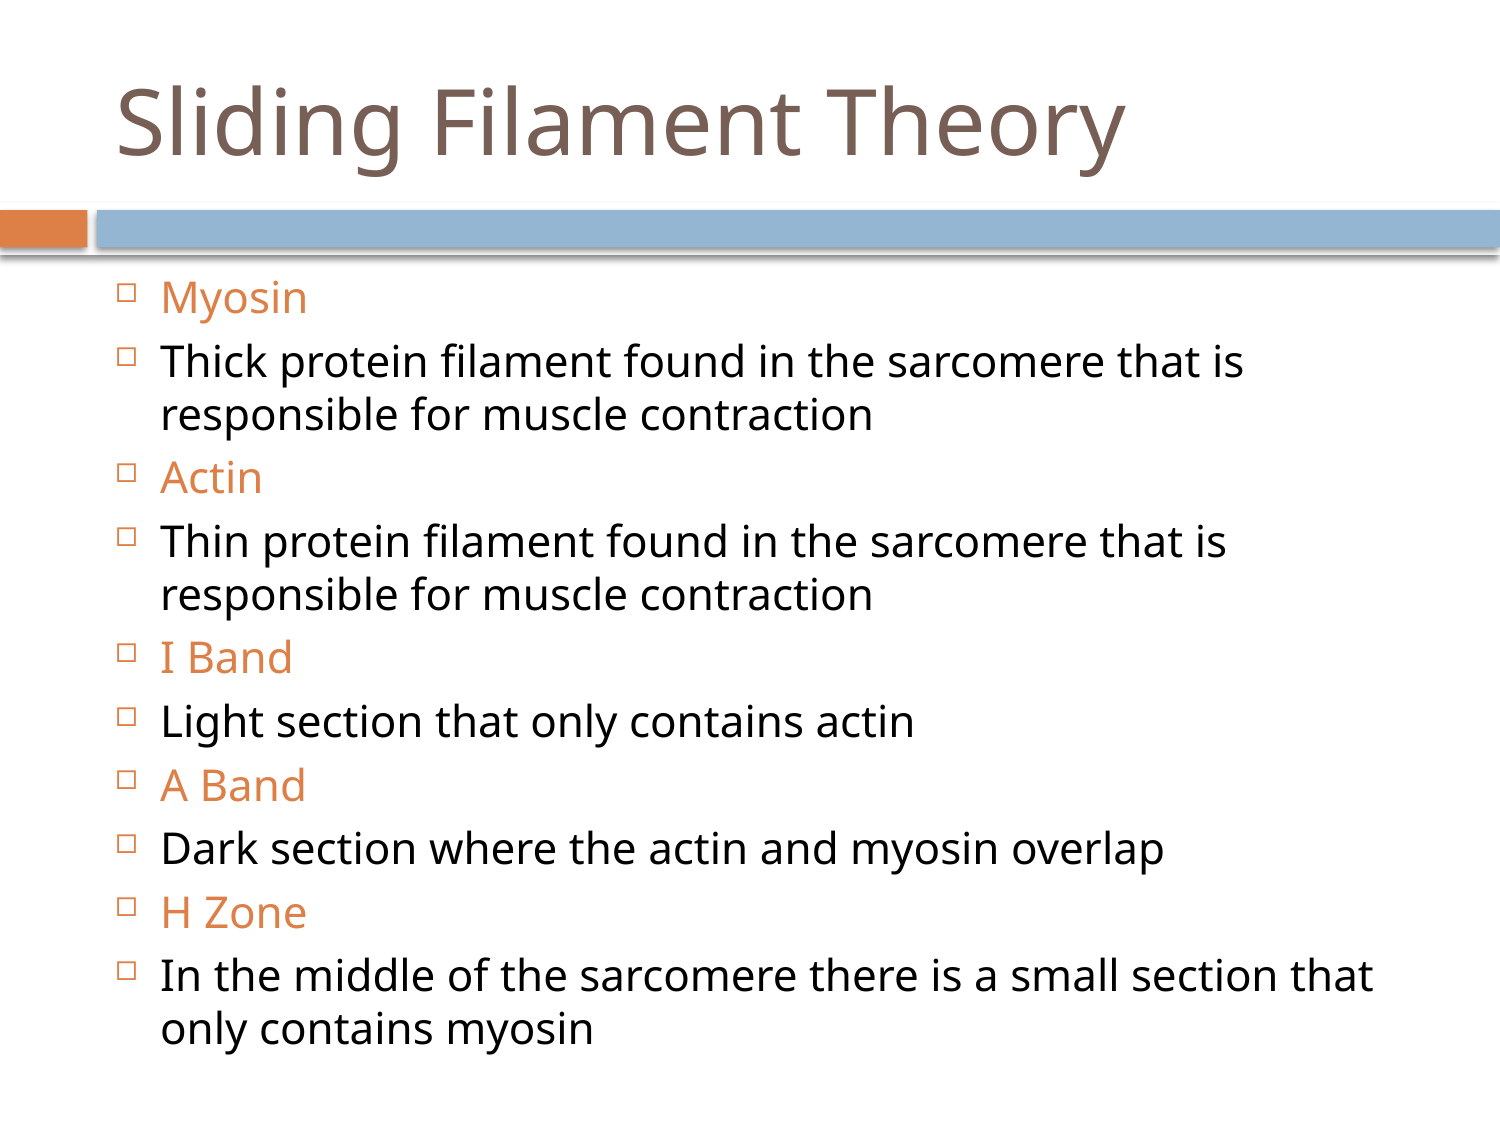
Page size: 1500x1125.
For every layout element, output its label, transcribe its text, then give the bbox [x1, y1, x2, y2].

list Myosin Thick protein filament found in the sarcomere that is responsible for muscle contraction Actin Thin protein filament found in the sarcomere that is responsible for muscle contraction I Band Light section that only contains actin A Band Dark section where the actin and myosin overlap H Zone In the middle of the sarcomere there is a small section that only contains myosin [100, 262, 1438, 1067]
title Sliding Filament Theory [100, 37, 1438, 200]
